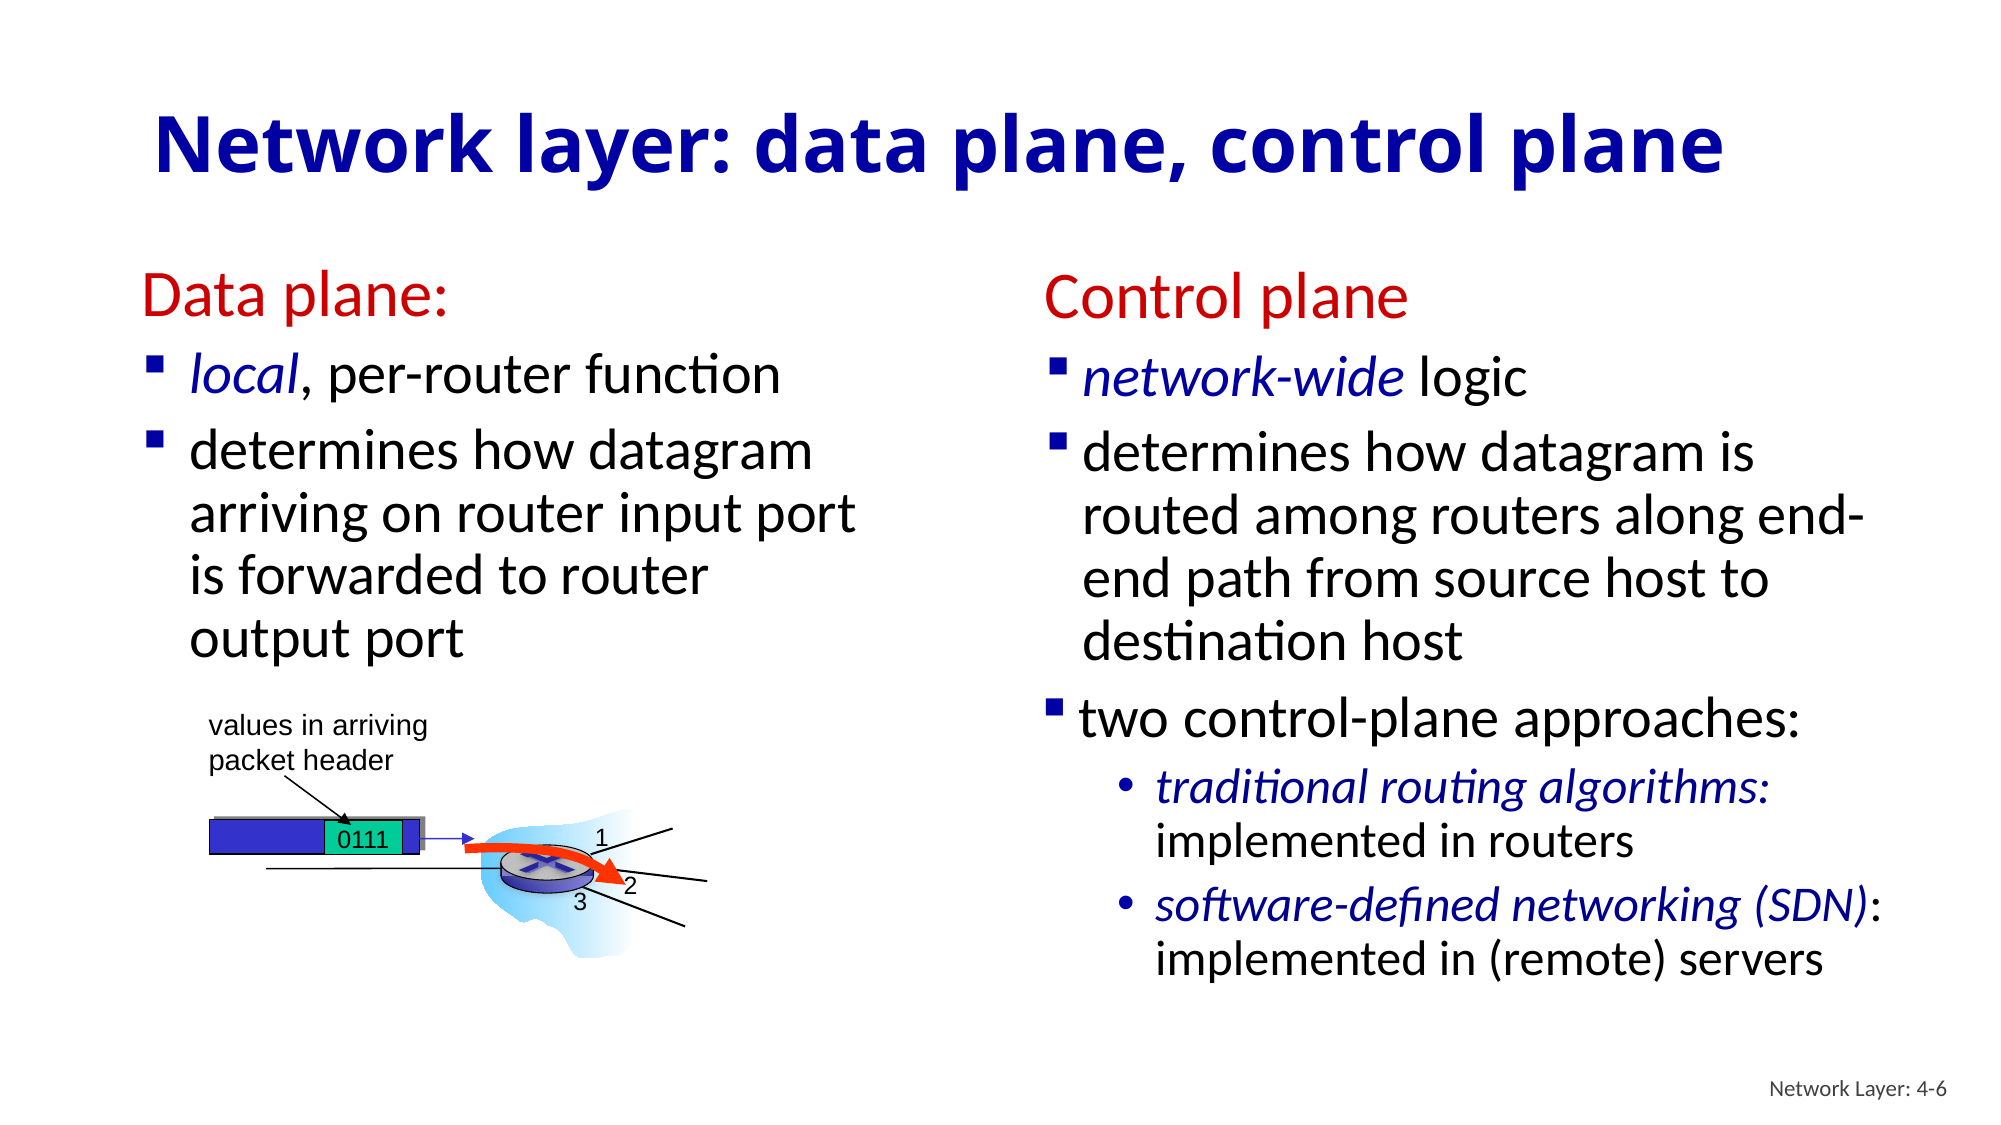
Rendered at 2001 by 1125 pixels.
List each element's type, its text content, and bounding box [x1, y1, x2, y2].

list Data plane: local, per-router function determines how datagram arriving on router input port is forwarded to router output port [126, 251, 885, 966]
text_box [193, 698, 792, 959]
list Control plane network-wide logic determines how datagram is routed among routers along end-end path from source host to destination host [1029, 253, 1933, 1011]
title Network layer: data plane, control plane [137, 74, 1863, 221]
text_box two control-plane approaches: traditional routing algorithms: implemented in routers software-defined networking (SDN): implemented in (remote) servers [1026, 679, 1929, 1024]
slide_number Network Layer: 4-6 [1512, 1056, 1963, 1117]
